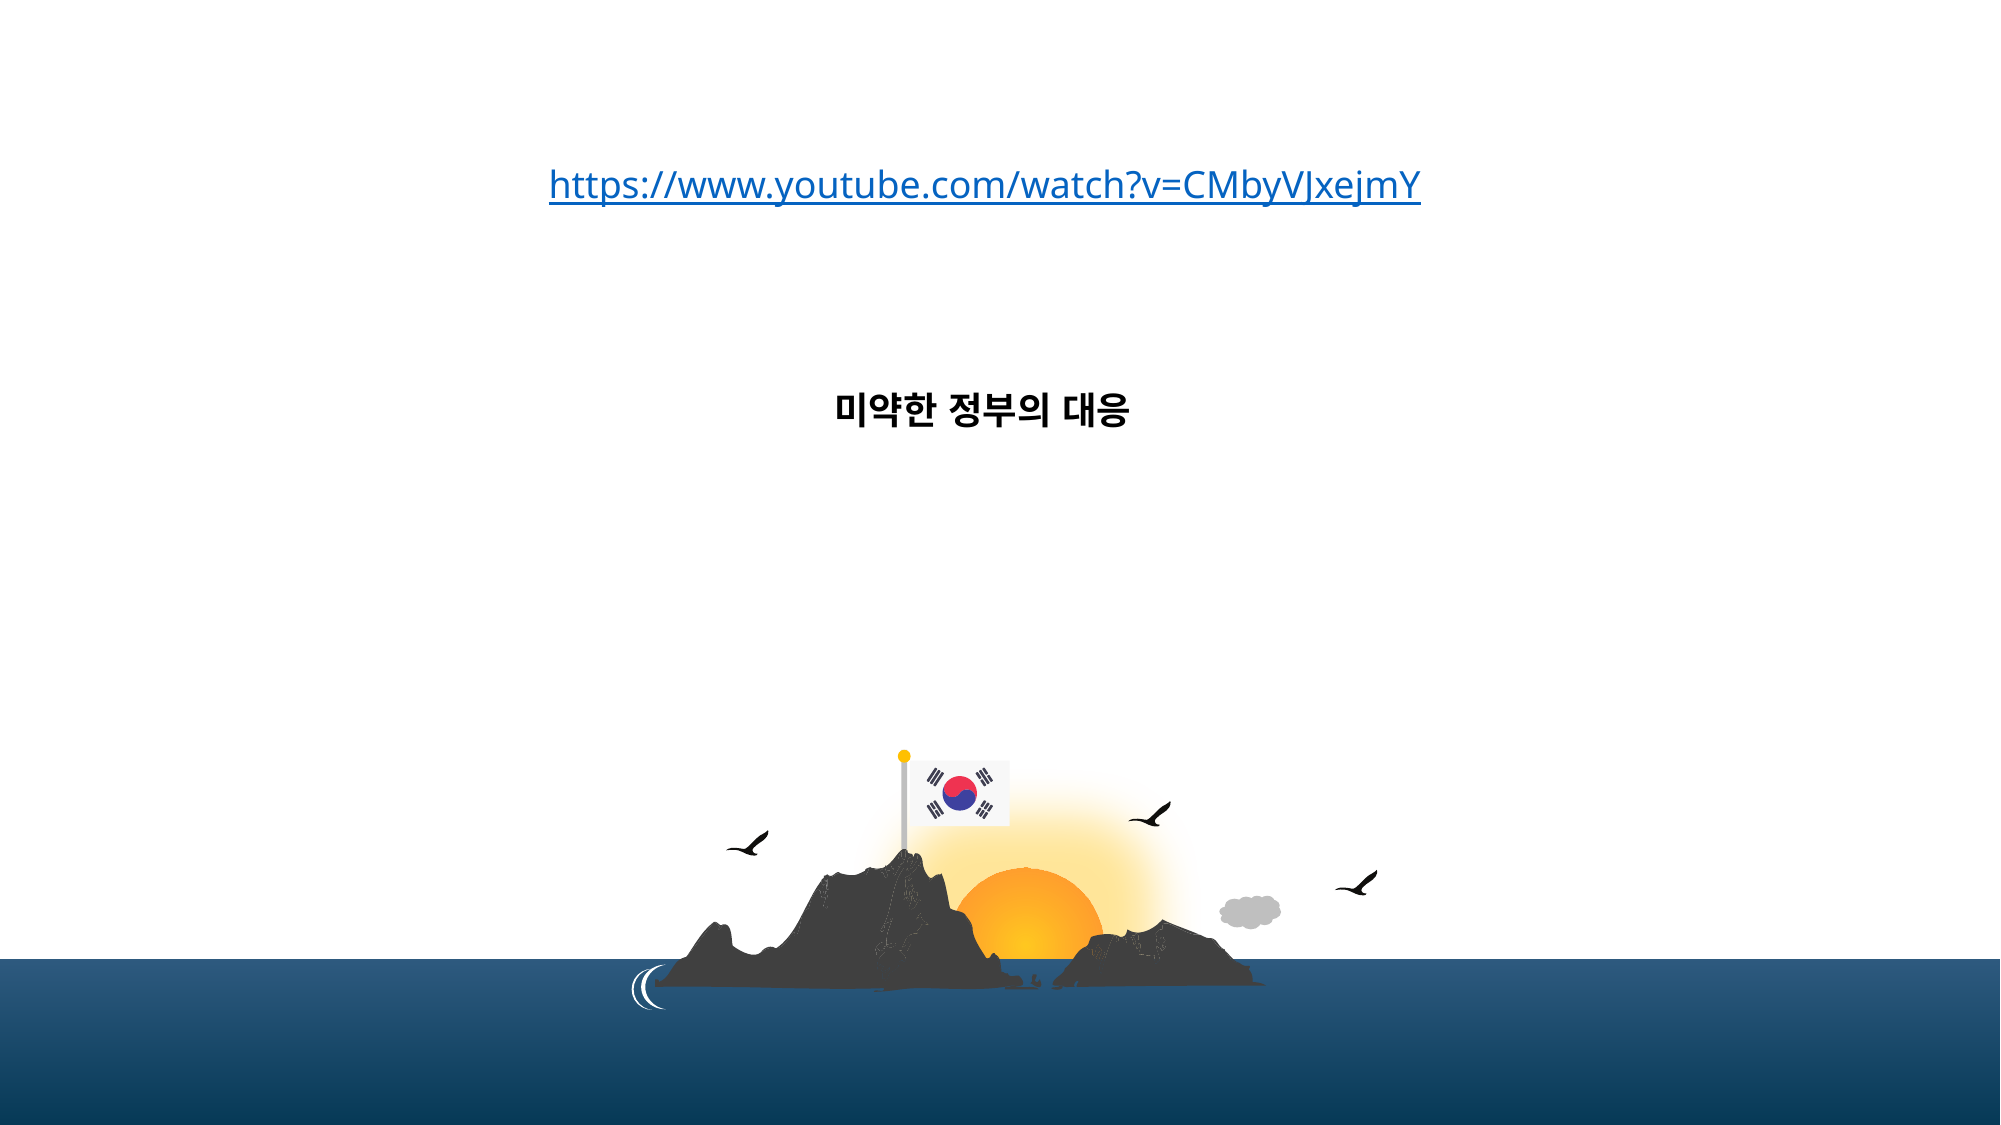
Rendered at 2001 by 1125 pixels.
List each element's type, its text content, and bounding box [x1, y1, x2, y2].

text_box https://www.youtube.com/watch?v=CMbyVJxejmY [533, 153, 1436, 220]
text_box [0, 958, 2000, 1125]
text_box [631, 749, 1378, 1010]
text_box 미약한 정부의 대응 [602, 357, 1374, 440]
